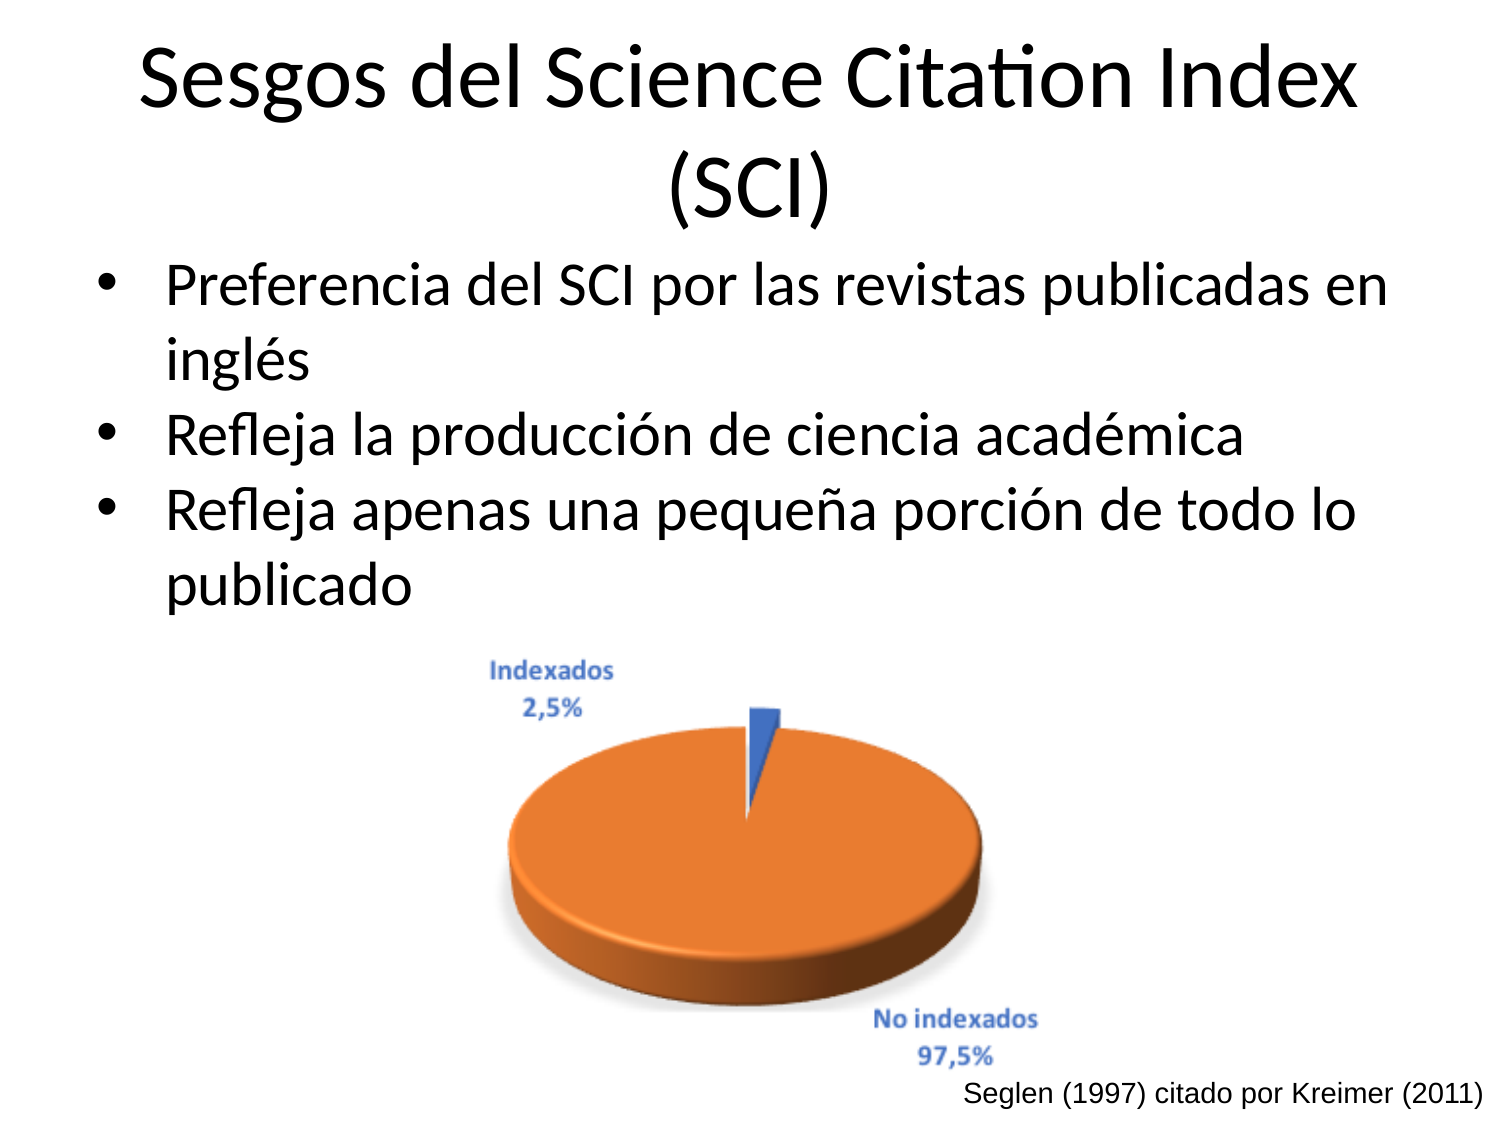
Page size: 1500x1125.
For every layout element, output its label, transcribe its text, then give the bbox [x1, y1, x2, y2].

text_box Seglen (1997) citado por Kreimer (2011) [0, 1059, 1500, 1125]
picture [378, 627, 1121, 1085]
list Preferencia del SCI por las revistas publicadas en inglés Refleja la producción de ciencia académica Refleja apenas una pequeña porción de todo lo publicado [75, 228, 1425, 971]
title Sesgos del Science Citation Index (SCI) [75, 31, 1425, 220]
